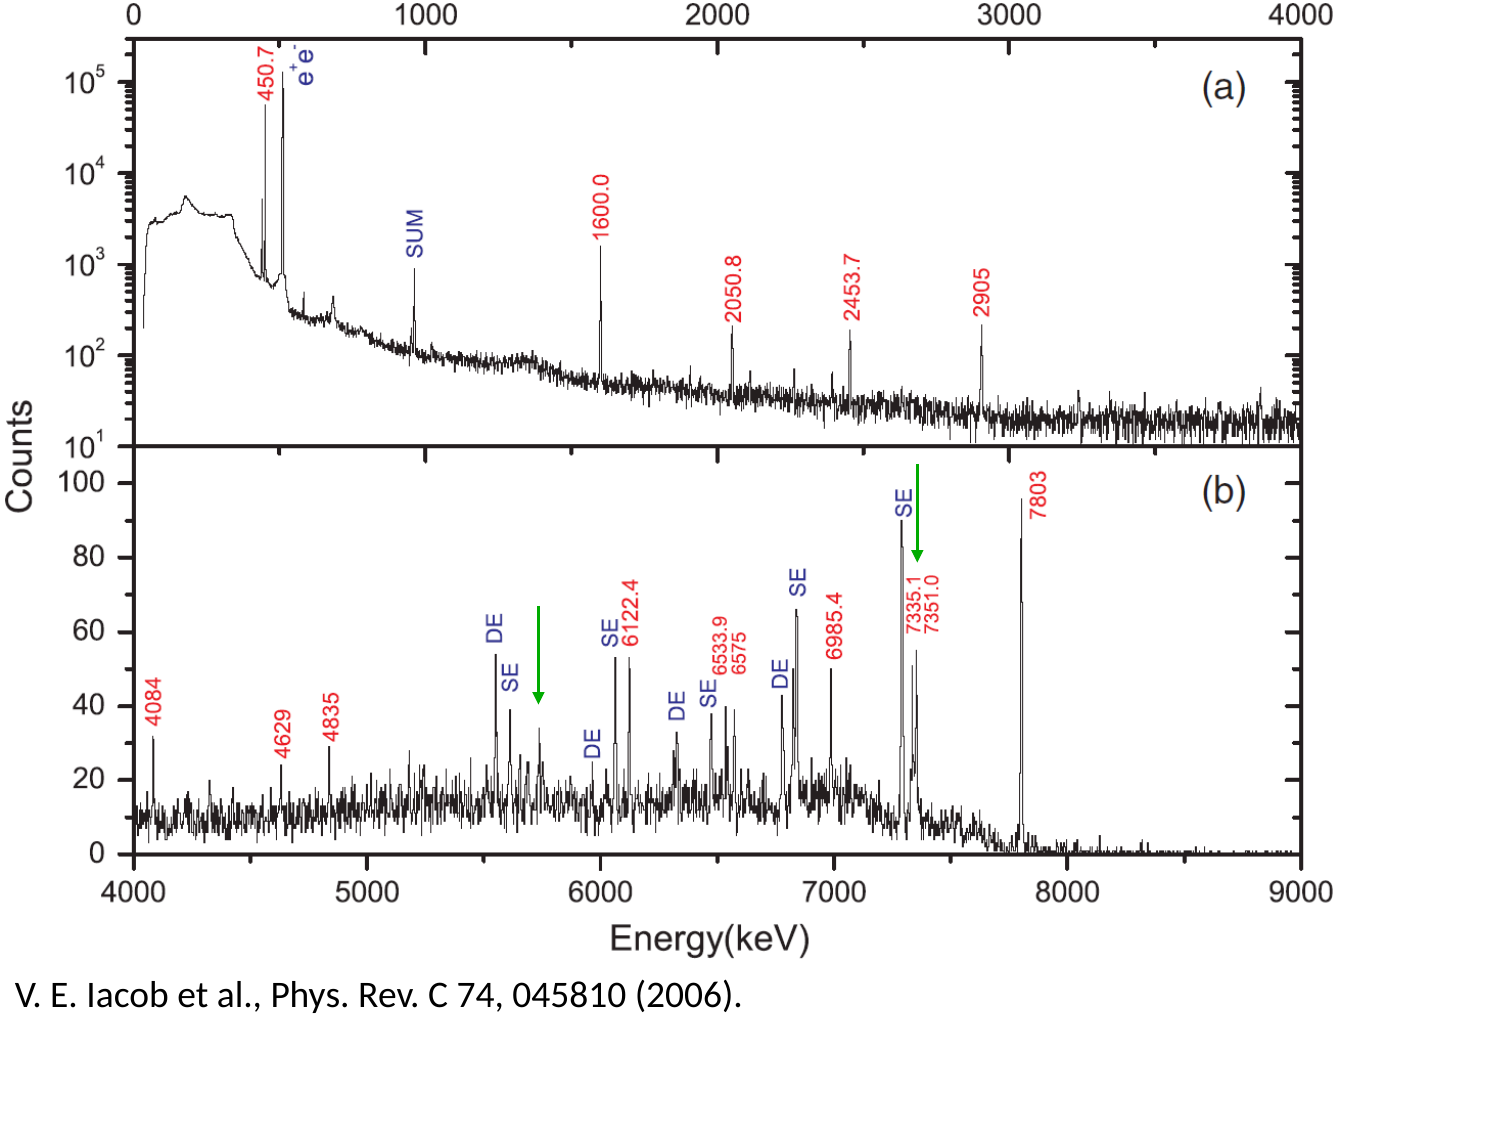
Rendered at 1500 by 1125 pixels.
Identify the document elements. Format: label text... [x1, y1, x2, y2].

text_box V. E. Iacob et al., Phys. Rev. C 74, 045810 (2006). [0, 963, 784, 1023]
picture [0, 0, 1339, 963]
